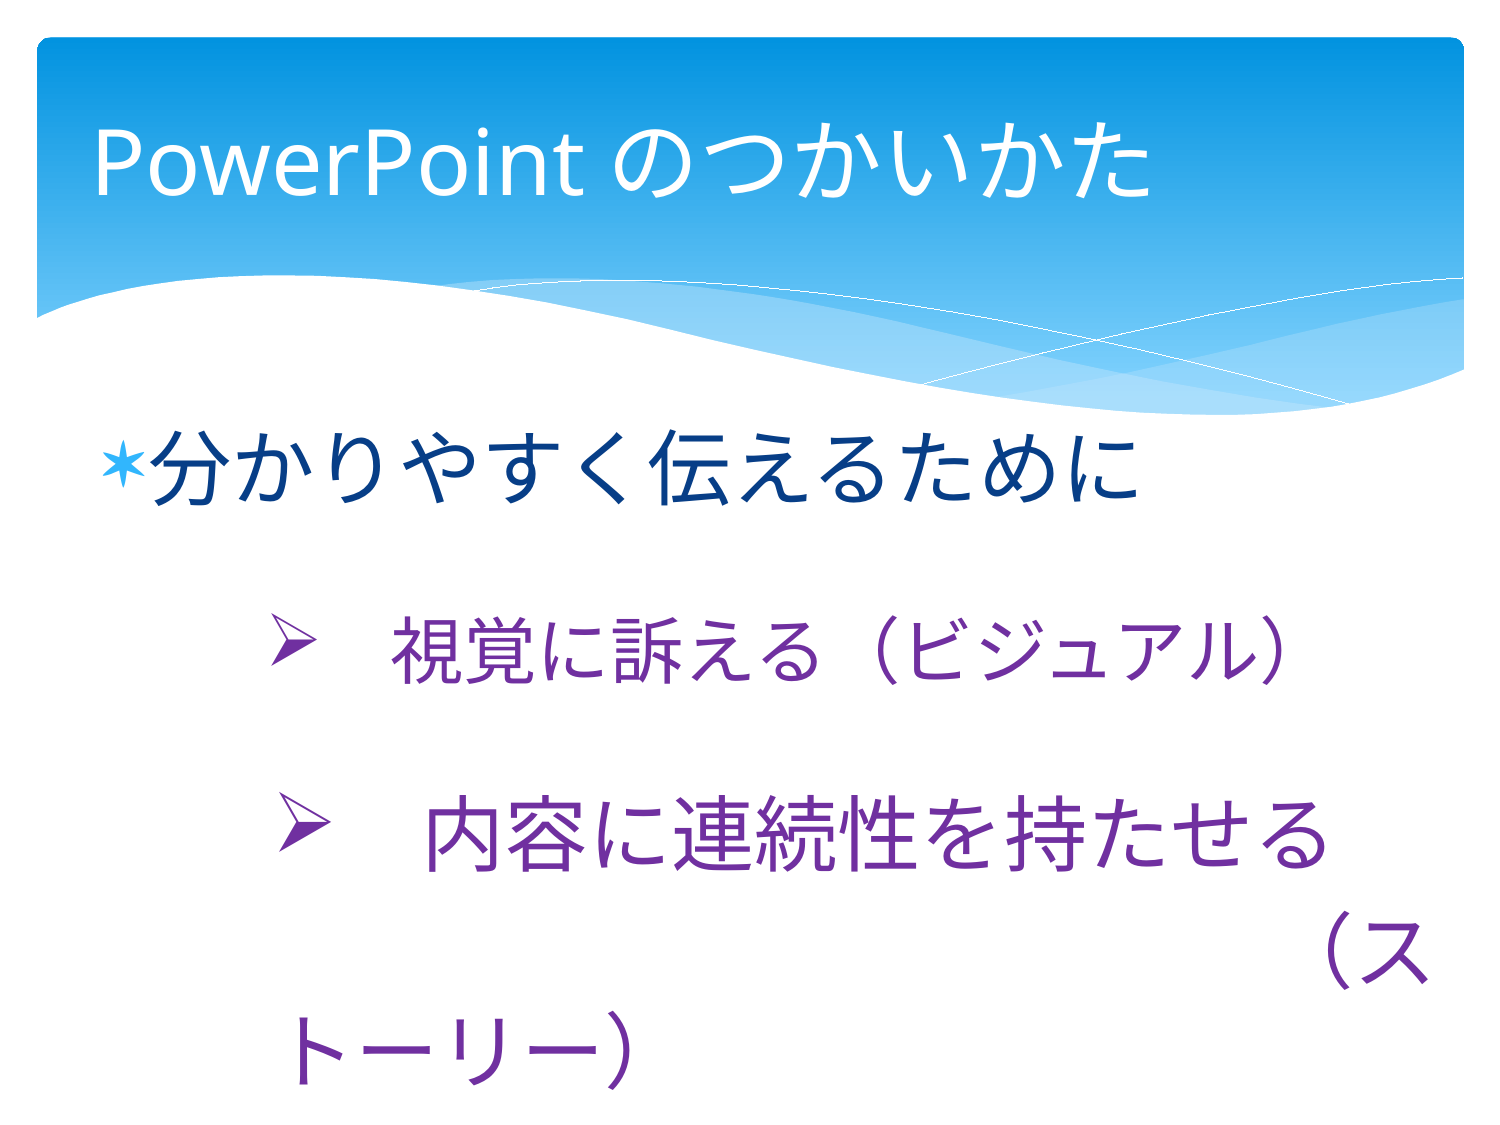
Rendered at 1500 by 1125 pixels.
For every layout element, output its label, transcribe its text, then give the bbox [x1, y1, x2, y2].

text_box [64, 515, 1317, 1082]
text_box 視覚に訴える（ビジュアル） [250, 597, 1467, 863]
list 分かりやすく伝えるために [88, 408, 1304, 515]
text_box 内容に連続性を持たせる （ストーリー） [257, 775, 1473, 1125]
title PowerPointのつかいかた [75, 55, 1425, 261]
